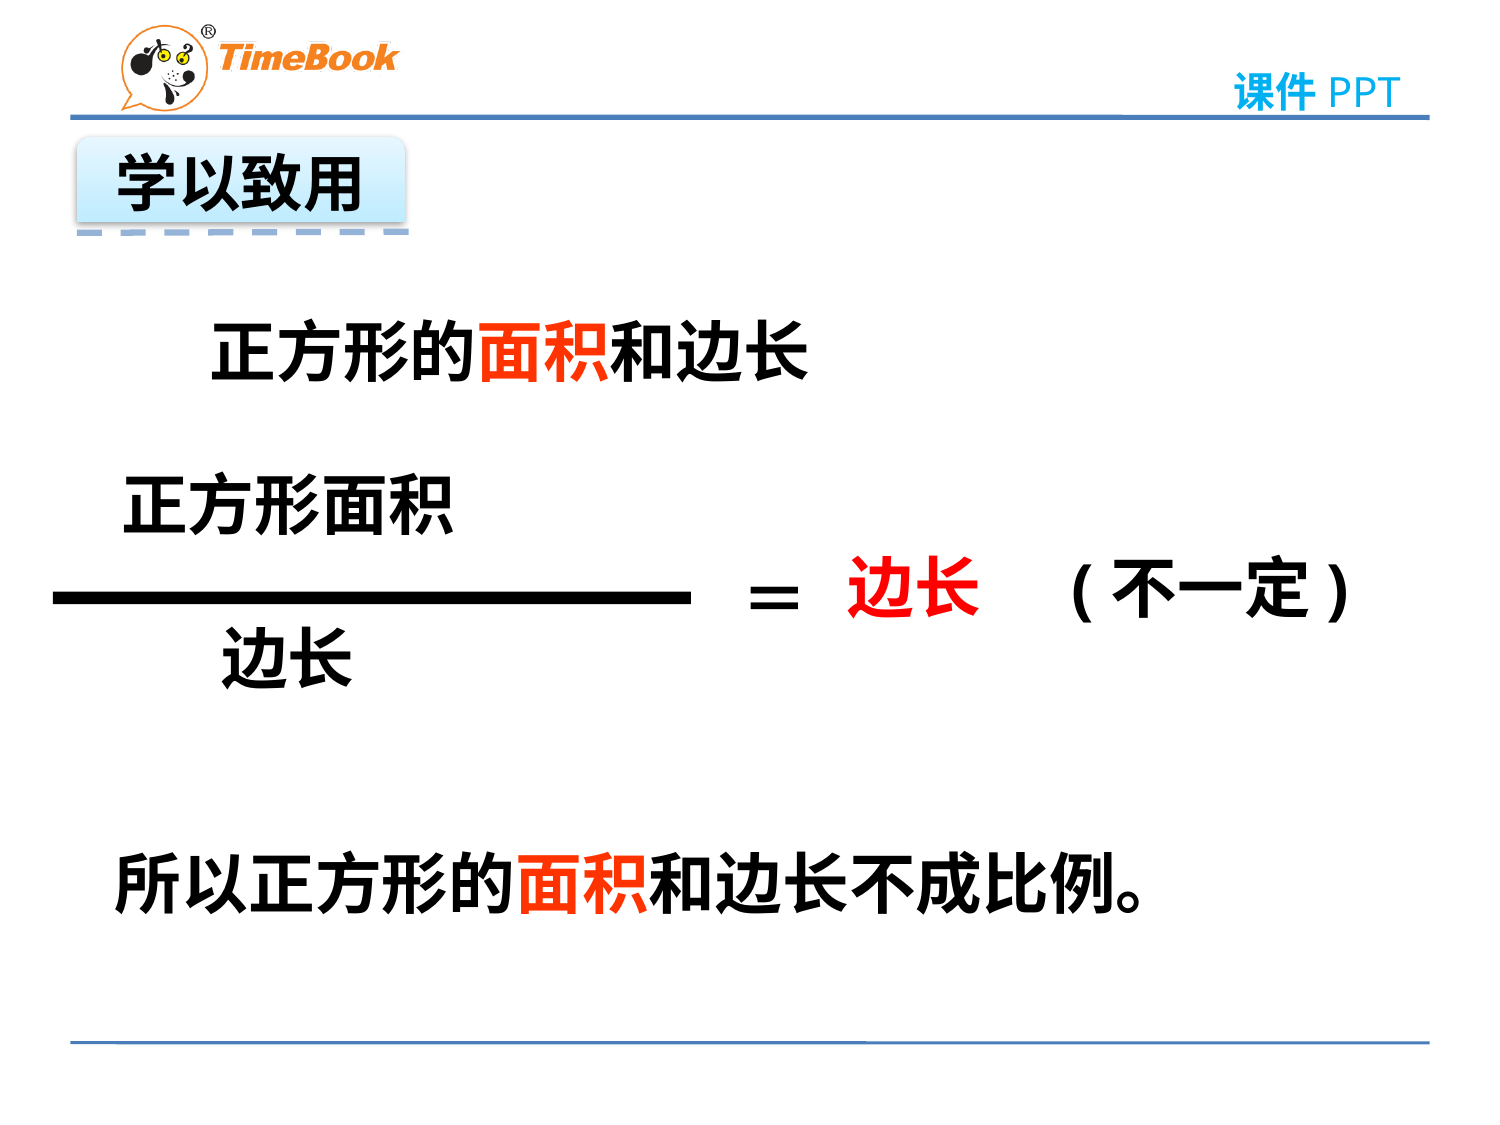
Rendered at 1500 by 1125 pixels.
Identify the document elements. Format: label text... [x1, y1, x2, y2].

text_box 正方形的面积和边长 [194, 302, 1388, 398]
text_box 所以正方形的面积和边长不成比例。 [100, 834, 1235, 929]
text_box 学以致用 [76, 136, 406, 223]
text_box (不一定) [1179, 538, 1376, 633]
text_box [726, 537, 1178, 646]
text_box 正方形面积 [106, 455, 721, 551]
text_box 边长 [206, 609, 502, 704]
picture [118, 22, 408, 113]
